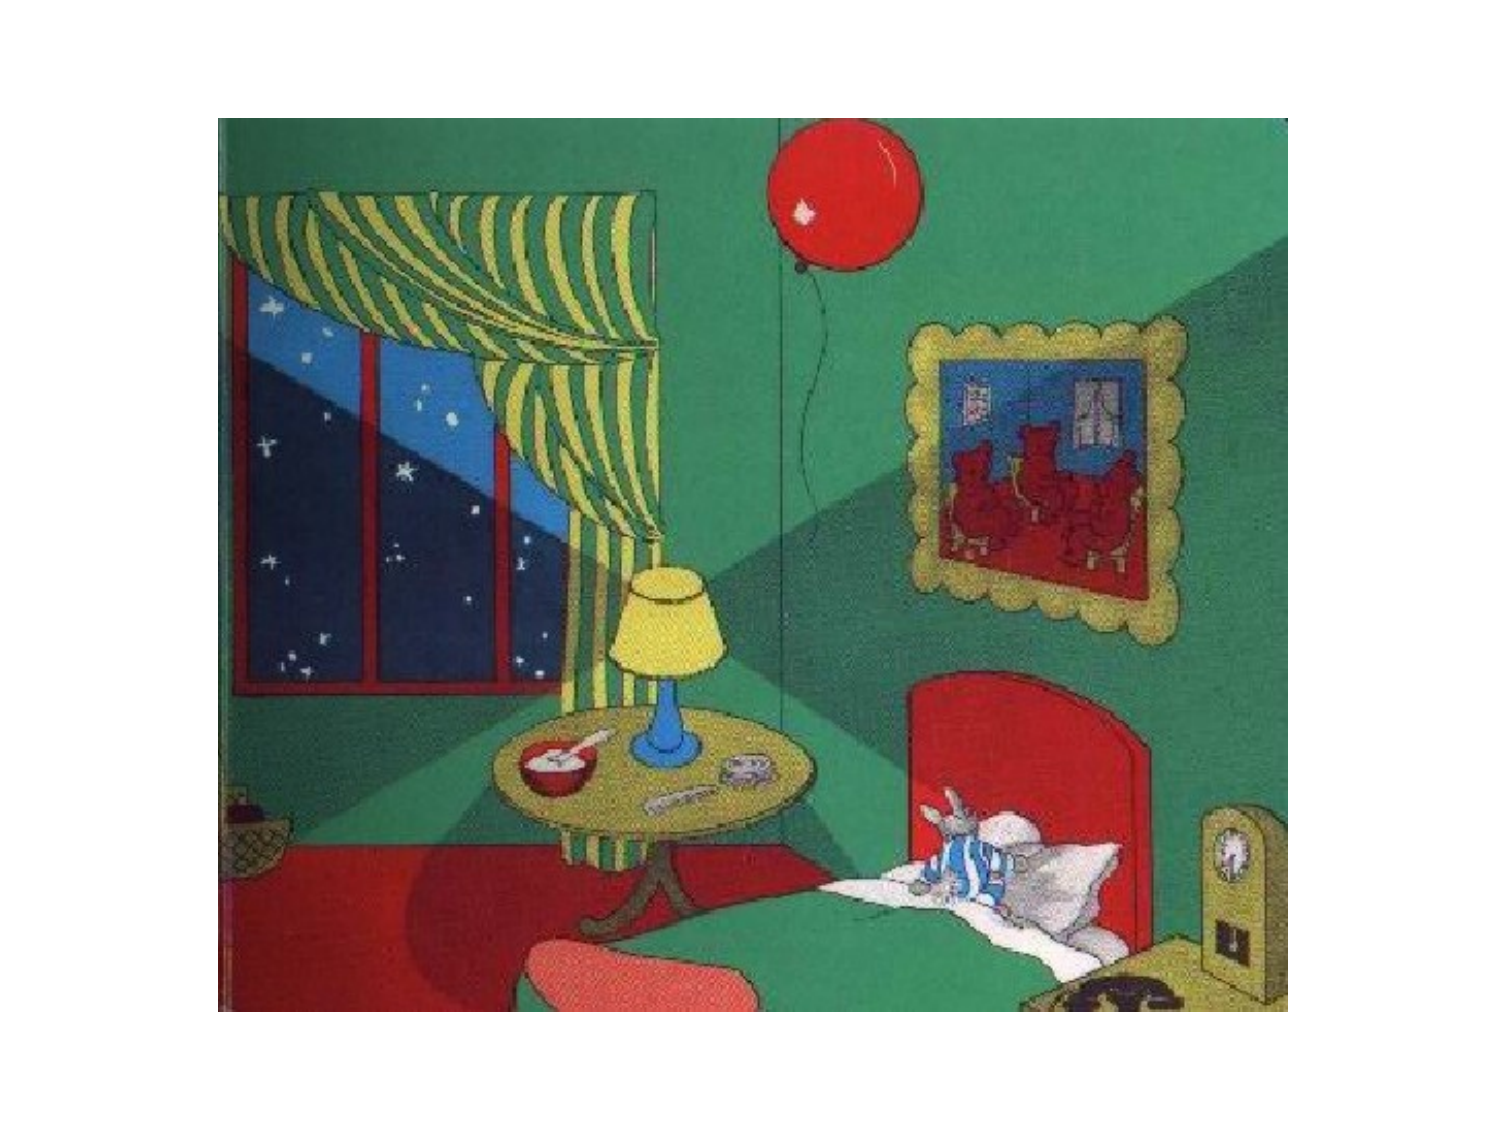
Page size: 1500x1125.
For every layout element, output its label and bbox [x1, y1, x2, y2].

picture [218, 118, 1289, 1012]
